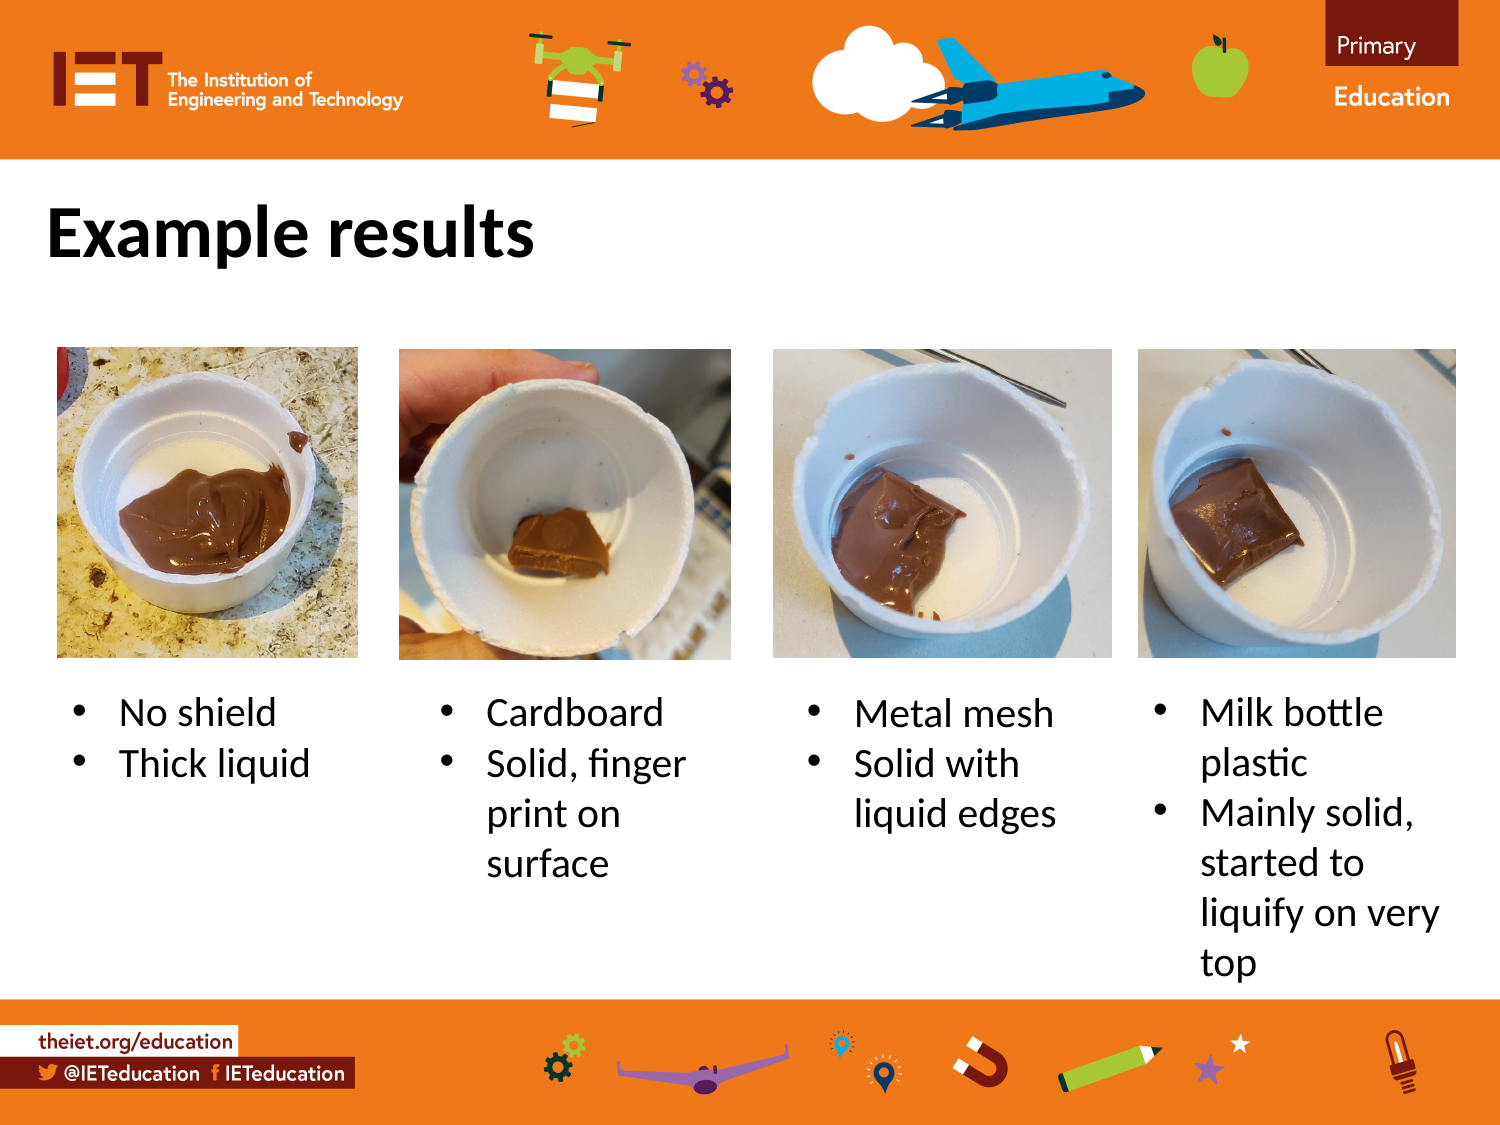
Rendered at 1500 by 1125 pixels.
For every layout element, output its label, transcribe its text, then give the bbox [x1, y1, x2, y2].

text_box Example results [31, 181, 1262, 286]
text_box Milk bottle plastic Mainly solid, started to liquify on very top [1138, 676, 1456, 992]
picture [0, 0, 1500, 1125]
text_box Metal mesh Solid with liquid edges [792, 677, 1093, 843]
text_box Cardboard Solid, finger print on surface [424, 677, 725, 893]
text_box No shield Thick liquid [57, 677, 358, 793]
